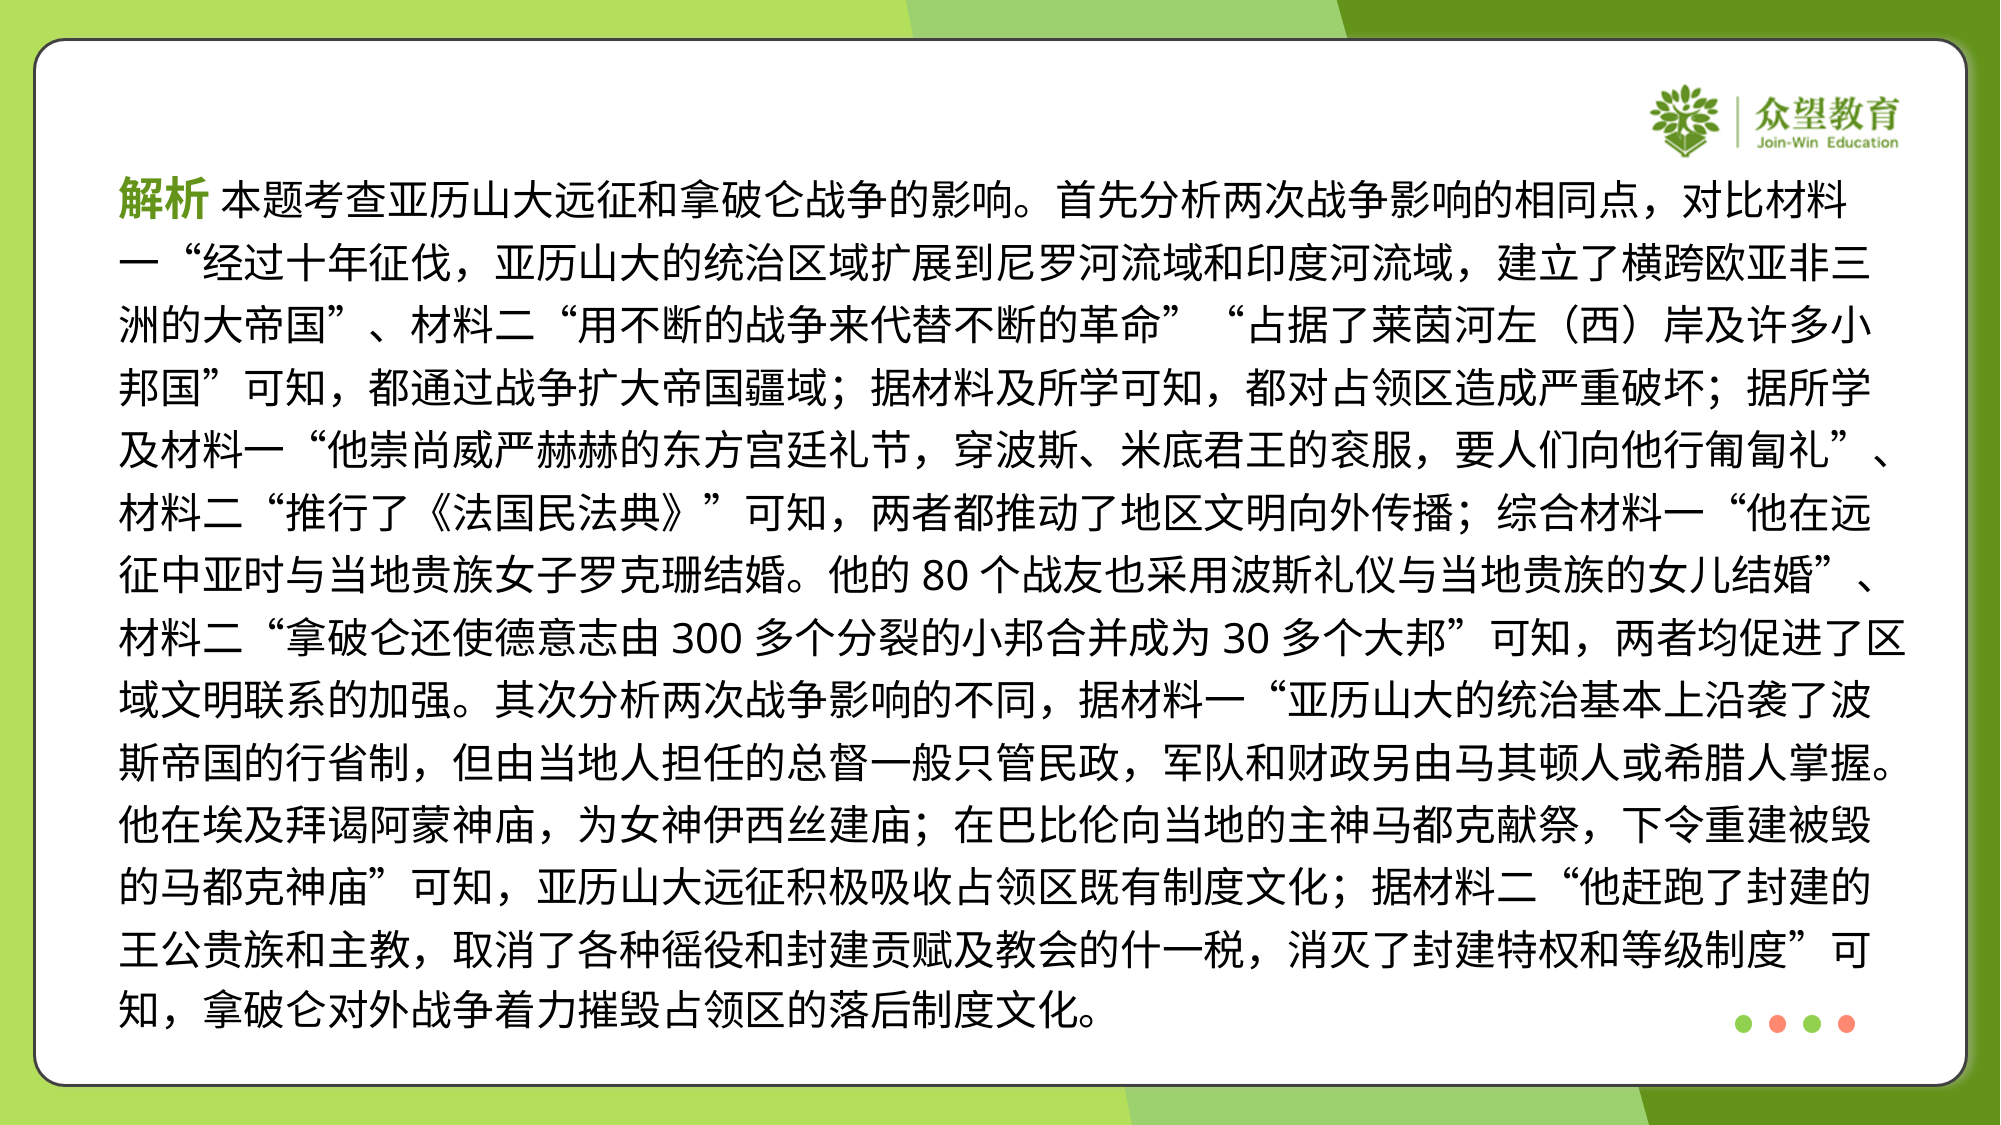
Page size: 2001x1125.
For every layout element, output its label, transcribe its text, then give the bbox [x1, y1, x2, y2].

text_box 解析 本题考查亚历山大远征和拿破仑战争的影响。首先分析两次战争影响的相同点，对比材料 一“经过十年征伐，亚历山大的统治区域扩展到尼罗河流域和印度河流域，建立了横跨欧亚非三 洲的大帝国”、材料二“用不断的战争来代替不断的革命”“占据了莱茵河左（西）岸及许多小 邦国”可知，都通过战争扩大帝国疆域；据材料及所学可知，都对占领区造成严重破坏；据所学 及材料一“他崇尚威严赫赫的东方宫廷礼节，穿波斯、米底君王的衮服，要人们向他行匍匐礼”、 材料二“推行了《法国民法典》”可知，两者都推动了地区文明向外传播；综合材料一“他在远 征中亚时与当地贵族女子罗克珊结婚。他的80个战友也采用波斯礼仪与当地贵族的女儿结婚”、 材料二“拿破仑还使德意志由300多个分裂的小邦合并成为30多个大邦”可知，两者均促进了区 域文明联系的加强。其次分析两次战争影响的不同，据材料一“亚历山大的统治基本上沿袭了波 斯帝国的行省制，但由当地人担任的总督一般只管民政，军队和财政另由马其顿人或希腊人掌握。 他在埃及拜谒阿蒙神庙，为女神伊西丝建庙；在巴比伦向当地的主神马都克献祭，下令重建被毁 的马都克神庙”可知，亚历山大远征积极吸收占领区既有制度文化；据材料二“他赶跑了封建的 王公贵族和主教，取消了各种徭役和封建贡赋及教会的什一税，消灭了封建特权和等级制度”可 知，拿破仑对外战争着力摧毁占领区的落后制度文化。 [118, 159, 1883, 1031]
picture [0, 0, 2000, 1125]
